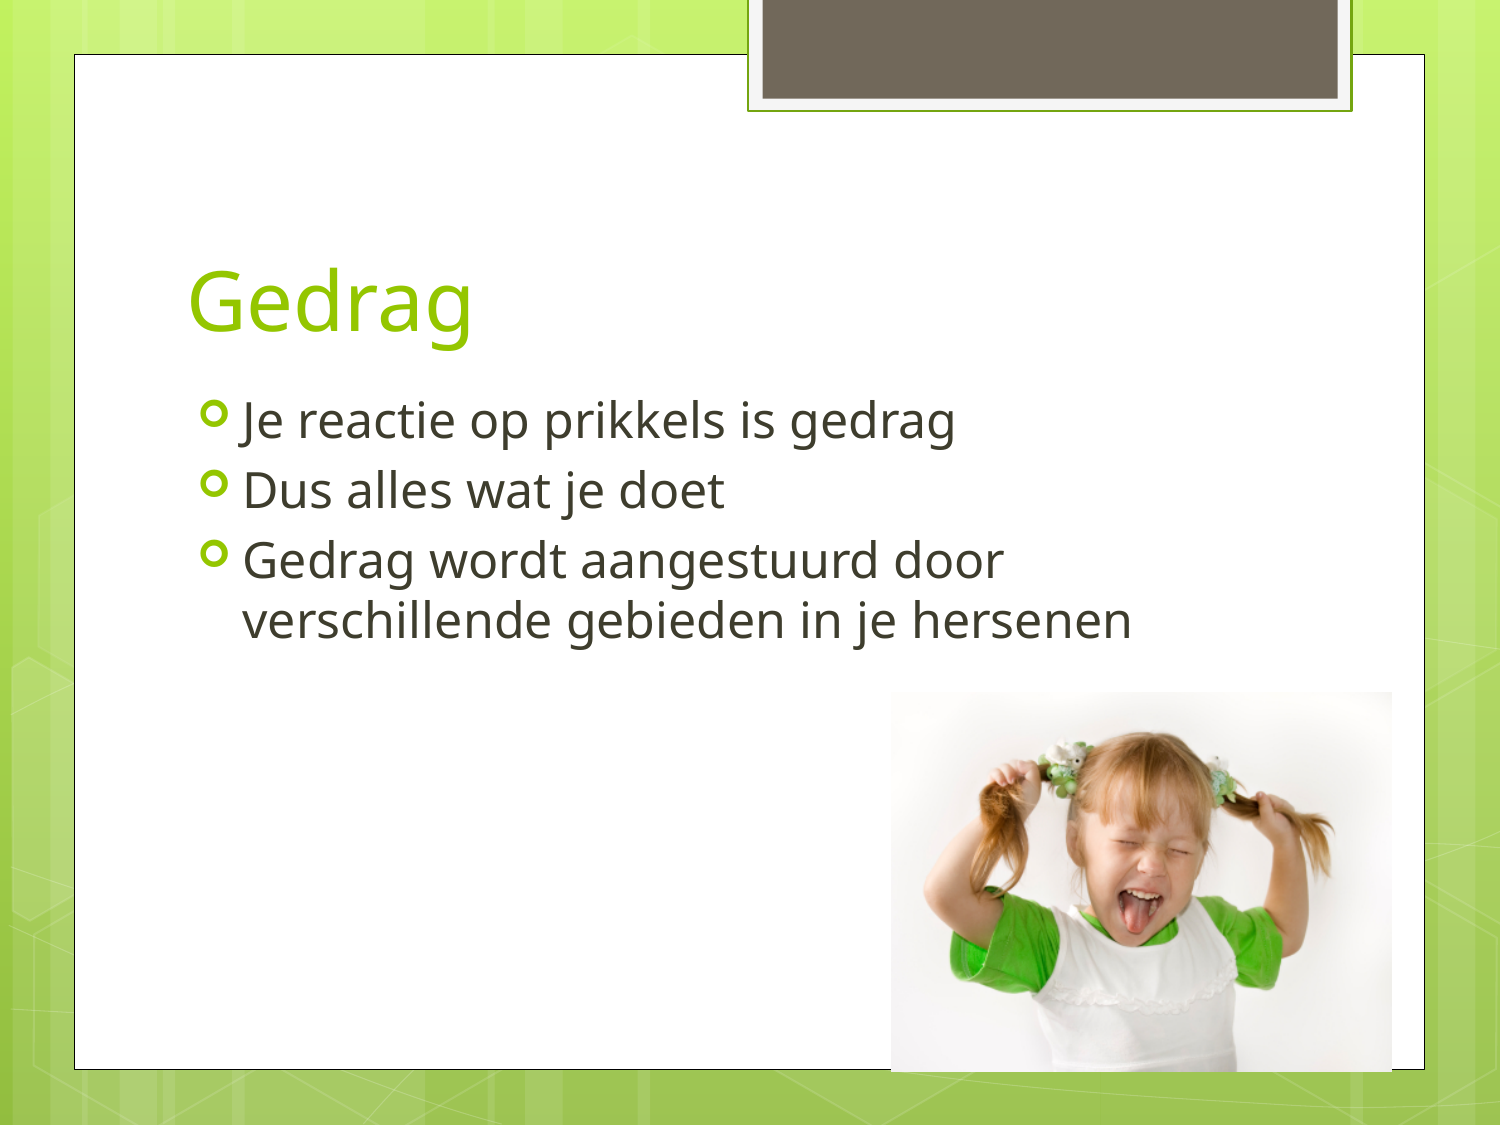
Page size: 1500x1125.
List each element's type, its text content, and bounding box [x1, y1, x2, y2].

title Gedrag [171, 168, 1324, 357]
picture [891, 692, 1392, 1073]
list Je reactie op prikkels is gedrag Dus alles wat je doet Gedrag wordt aangestuurd door verschillende gebieden in je hersenen [171, 381, 1283, 957]
